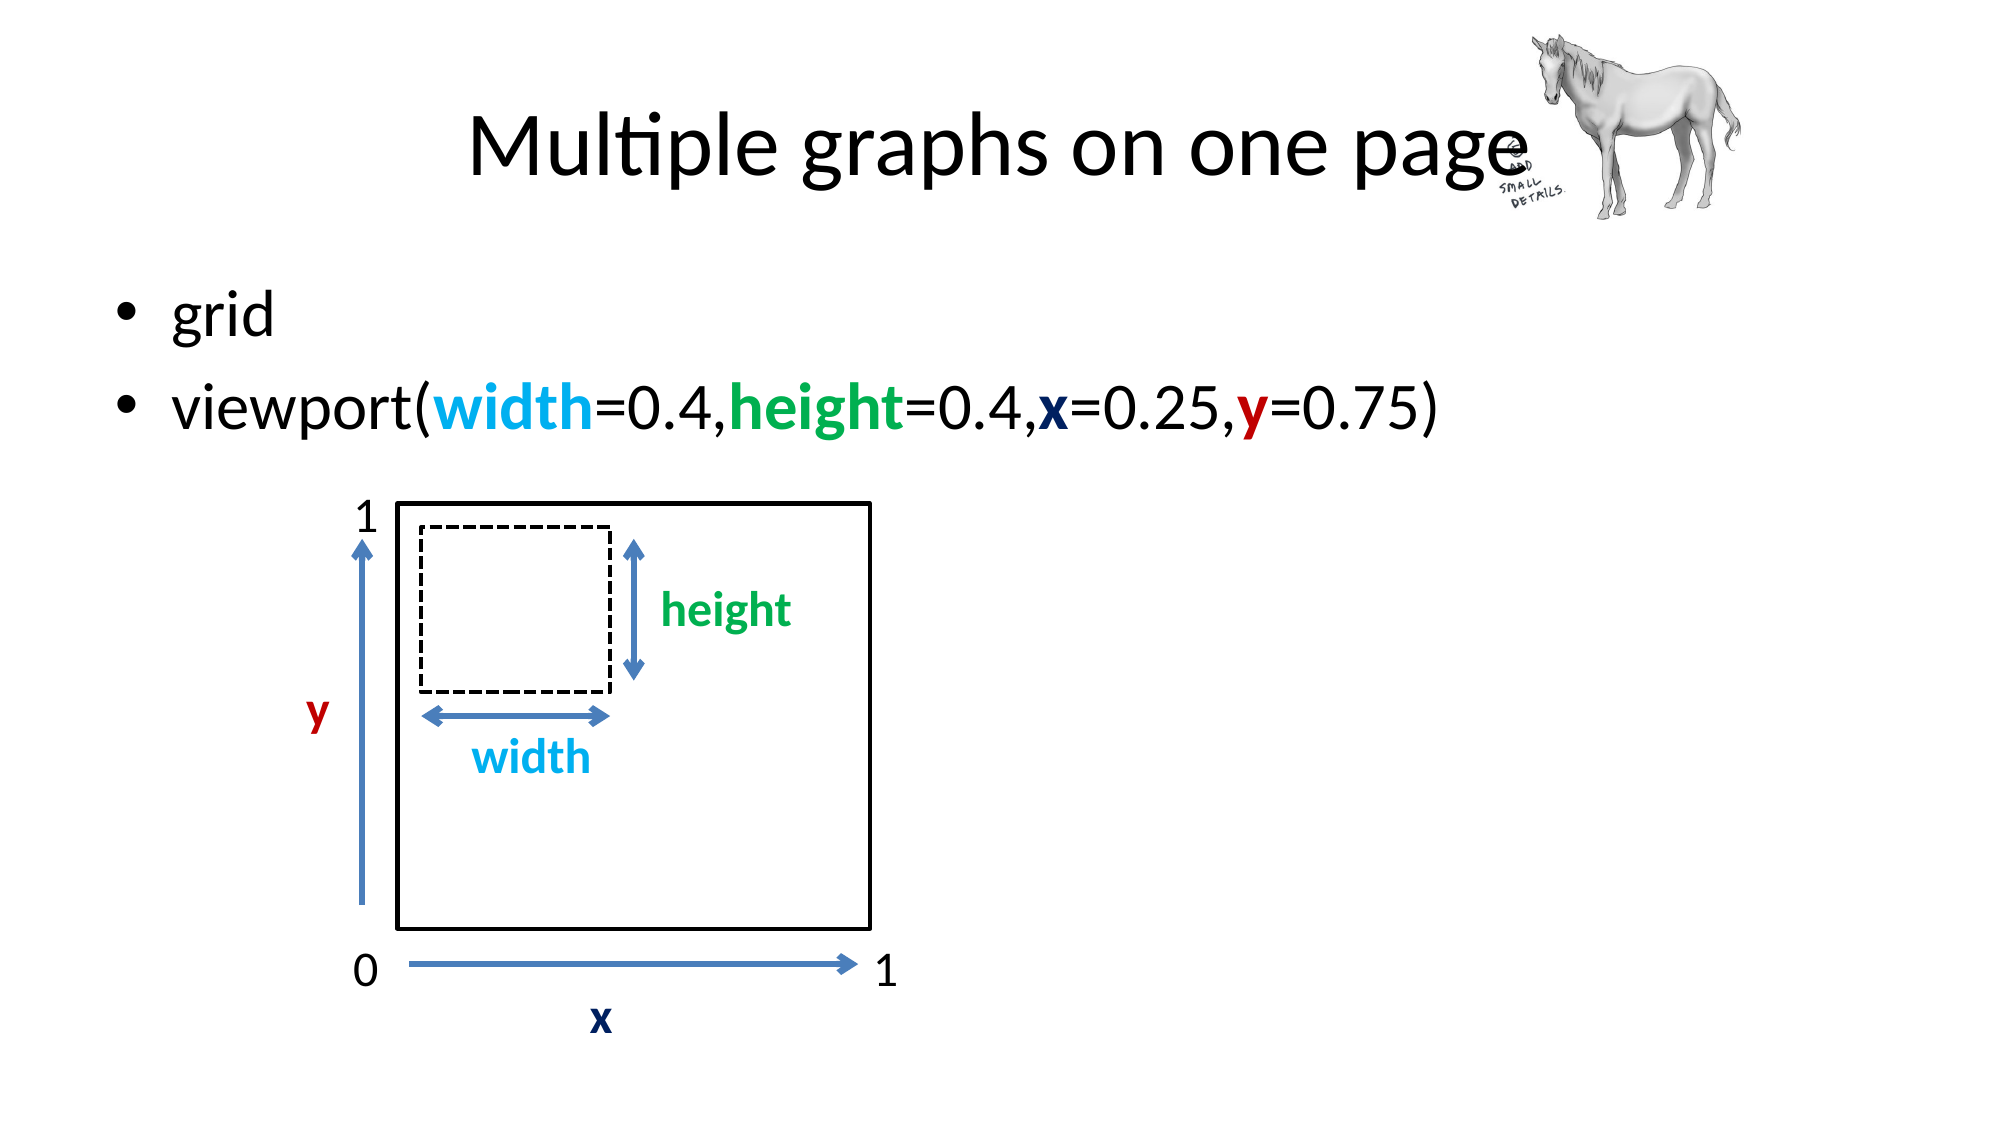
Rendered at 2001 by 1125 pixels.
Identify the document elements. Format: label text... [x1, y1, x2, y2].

text_box 1 [338, 474, 398, 550]
text_box y [291, 668, 351, 744]
text_box height [645, 569, 835, 645]
text_box [395, 501, 872, 931]
text_box 0 [338, 928, 398, 1004]
text_box width [456, 715, 646, 791]
list grid viewport(width=0.4,height=0.4,x=0.25,y=0.75) [99, 262, 1900, 1005]
title Multiple graphs on one page [99, 45, 1900, 233]
text_box 1 [858, 928, 918, 1004]
text_box [419, 525, 612, 694]
text_box x [574, 975, 634, 1051]
picture [1495, 30, 1751, 221]
